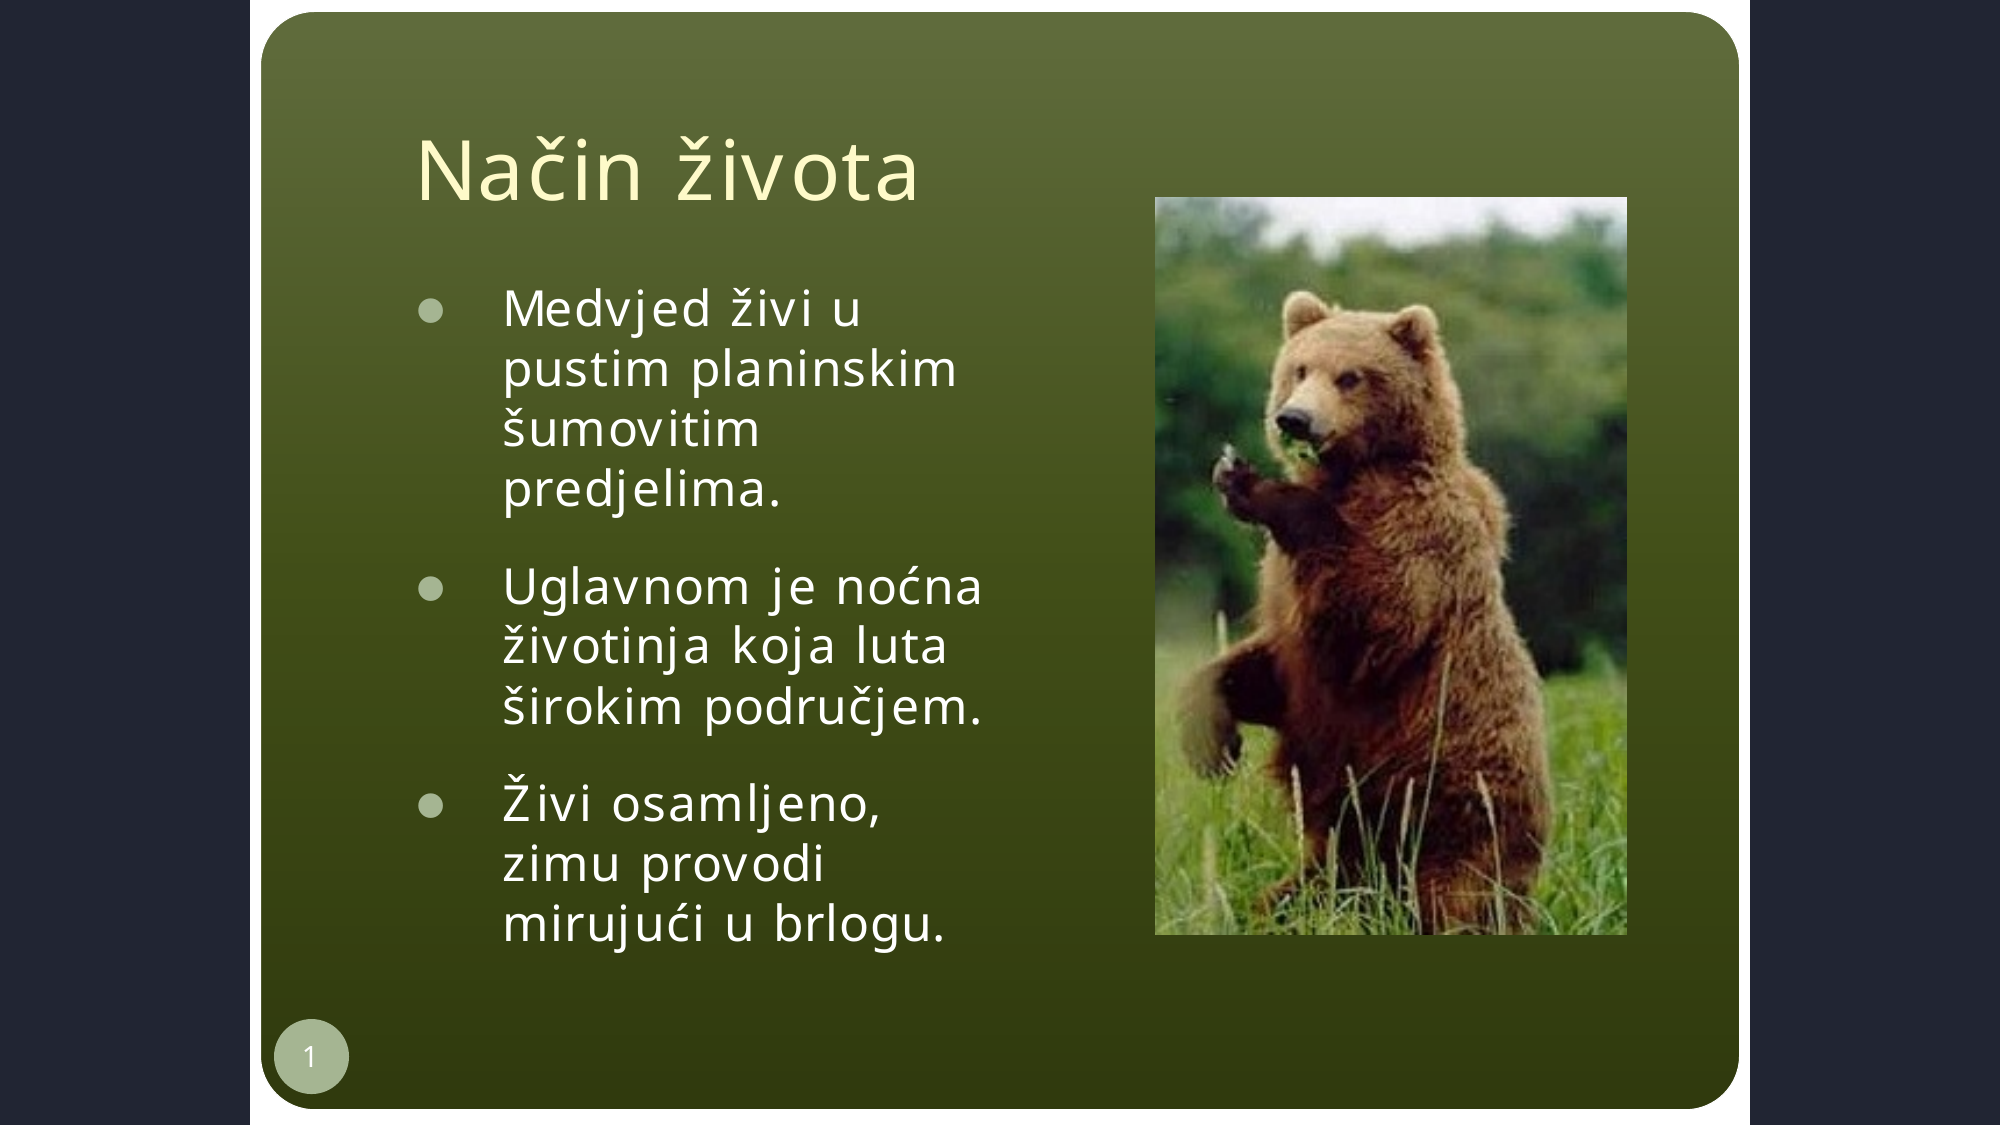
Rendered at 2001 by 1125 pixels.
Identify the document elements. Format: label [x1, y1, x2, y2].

text_box [249, 0, 1750, 1125]
